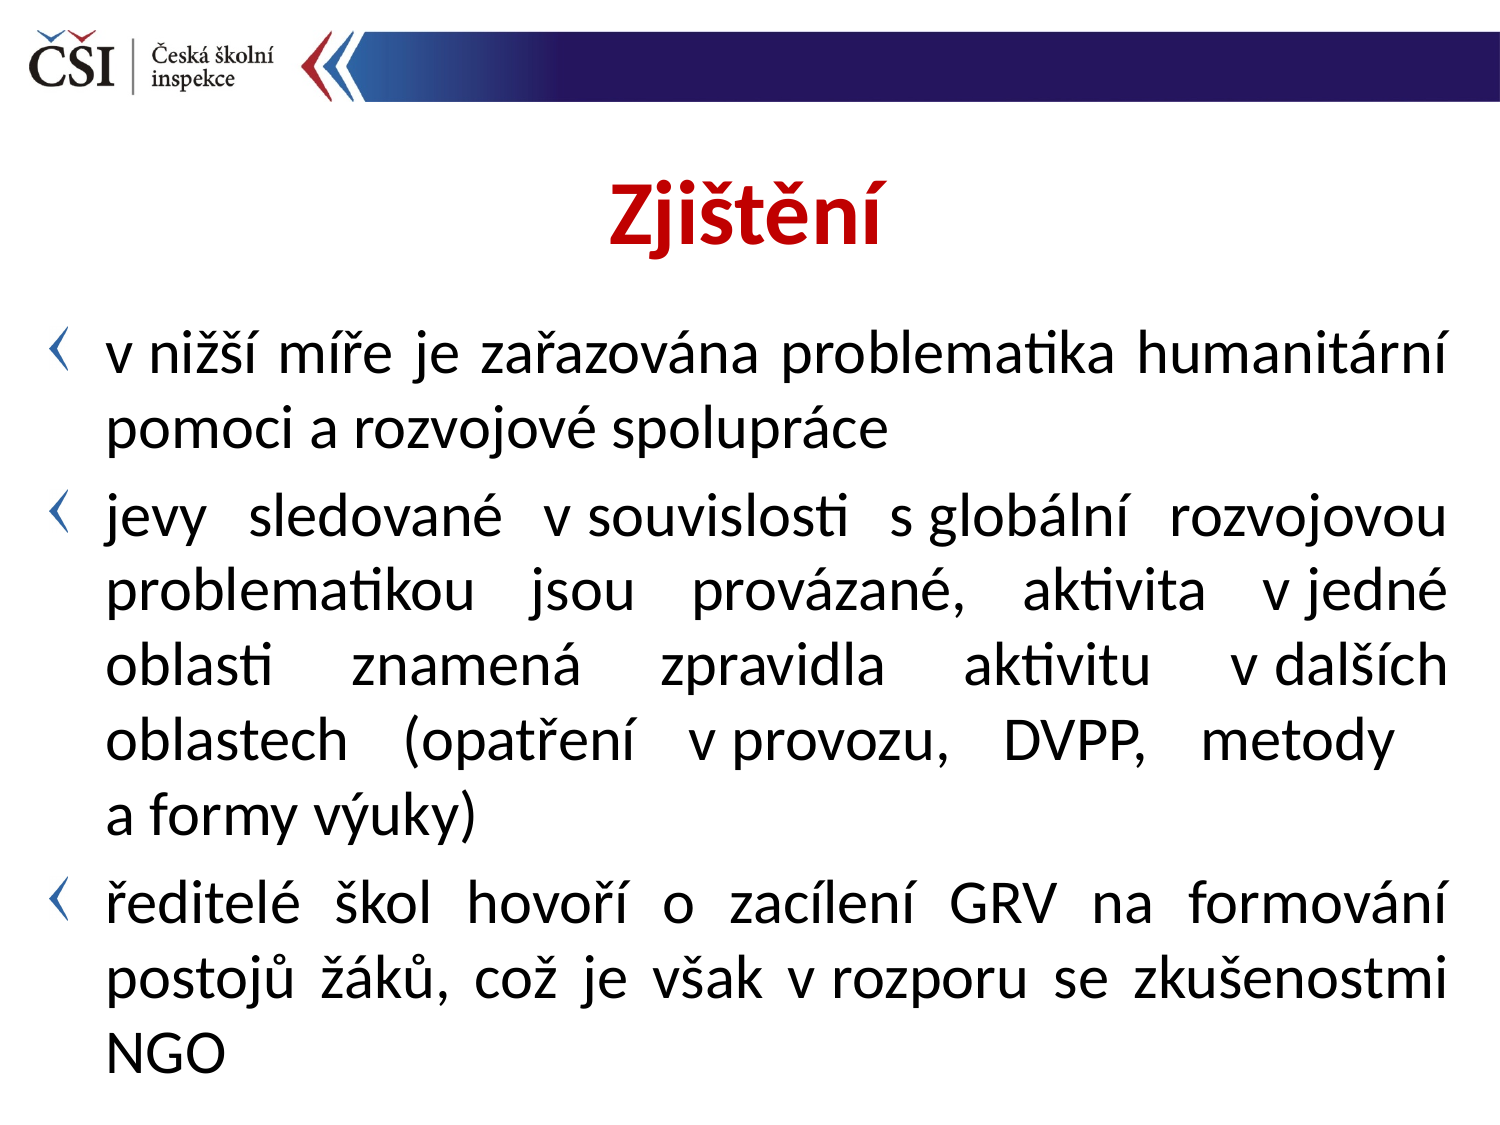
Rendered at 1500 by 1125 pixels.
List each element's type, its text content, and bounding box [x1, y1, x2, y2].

picture [49, 876, 68, 921]
list Zjištění [31, 125, 1461, 291]
picture [49, 489, 68, 533]
picture [49, 326, 68, 371]
picture [29, 30, 1500, 102]
list v nižší míře je zařazována problematika humanitární pomoci a rozvojové spolupráce jevy sledované v souvislosti s globální rozvojovou problematikou jsou provázané, aktivita v jedné oblasti znamená zpravidla aktivitu v dalších oblastech (opatření v provozu, DVPP, metody a formy výuky) ředitelé škol hovoří o zacílení GRV na formování postojů žáků, což je však v rozporu se zkušenostmi NGO [34, 290, 1464, 1106]
